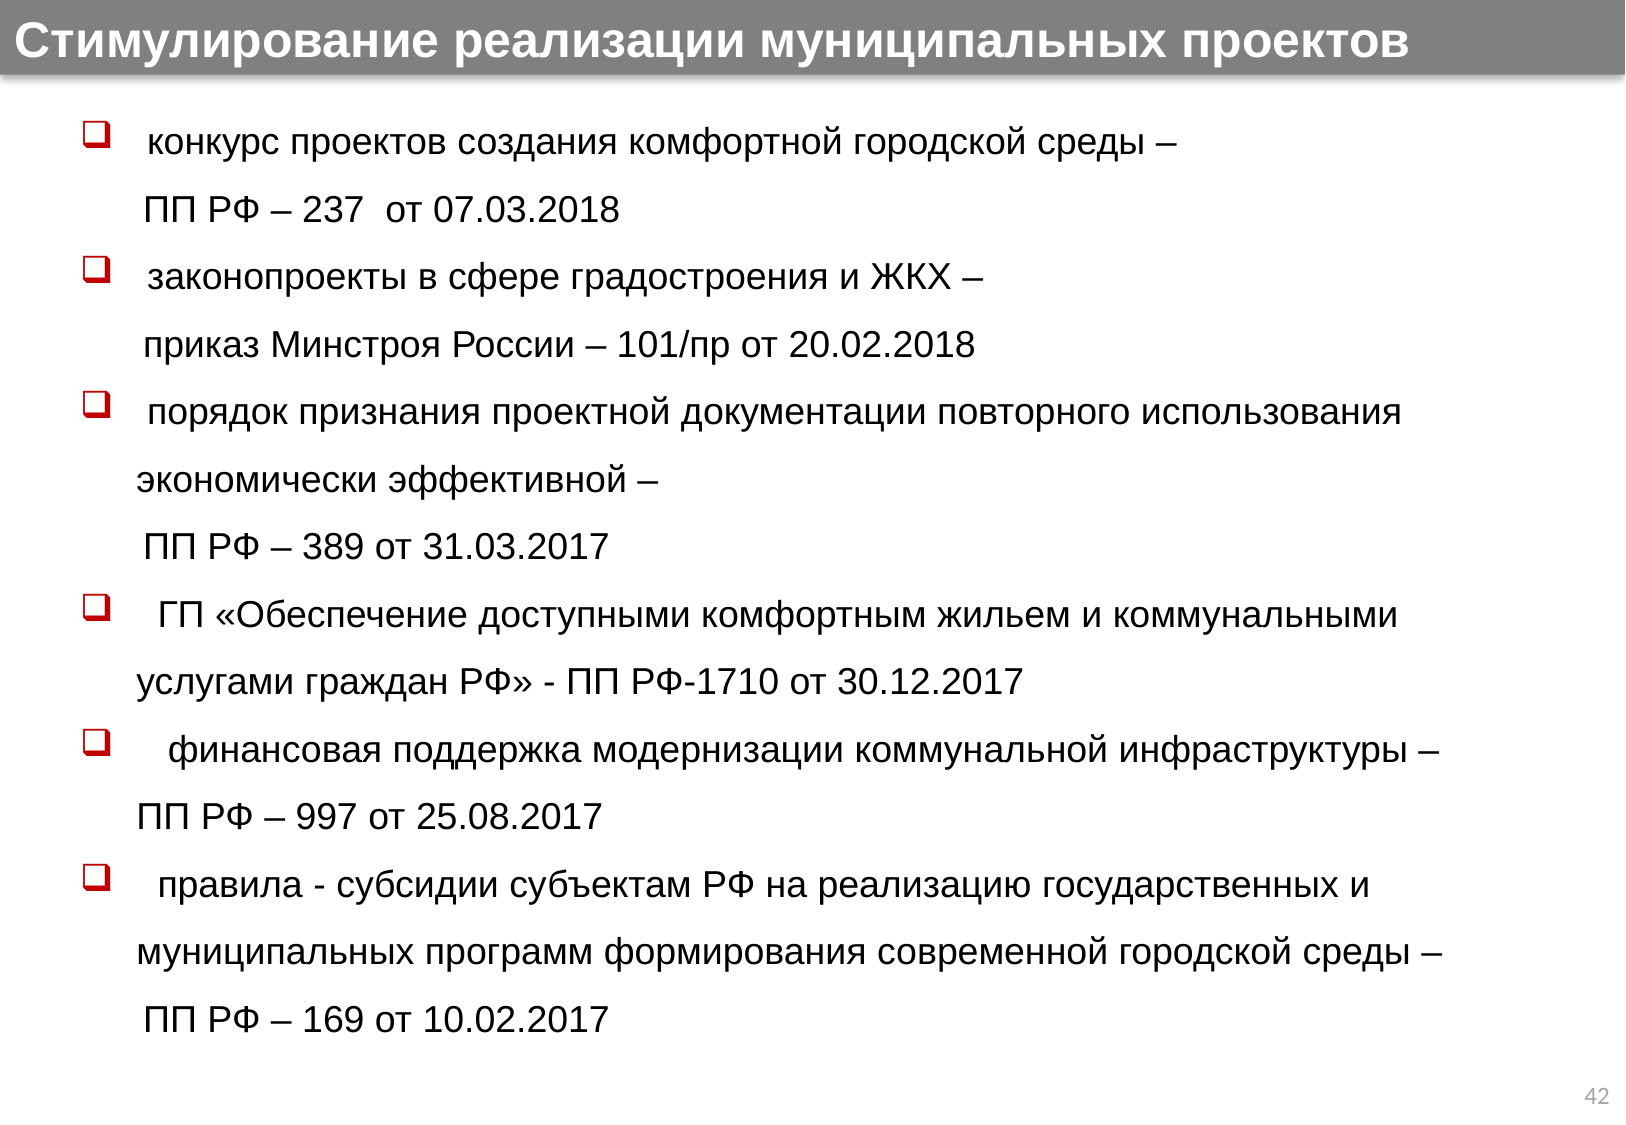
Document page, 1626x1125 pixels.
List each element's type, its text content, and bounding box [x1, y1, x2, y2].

text_box Стимулирование реализации муниципальных проектов [0, 0, 1625, 75]
slide_number 42 [1259, 1065, 1625, 1125]
text_box конкурс проектов создания комфортной городской среды – ПП РФ – 237 от 07.03.2018 законопроекты в сфере градостроения и ЖКХ – приказ Минстроя России – 101/пр от 20.02.2018 порядок признания проектной документации повторного использования экономически эффективной – ПП РФ – 389 от 31.03.2017 ГП «Обеспечение доступными комфортным жильем и коммунальными услугами граждан РФ» - ПП РФ-1710 от 30.12.2017 финансовая поддержка модернизации коммунальной инфраструктуры – ПП РФ – 997 от 25.08.2017 правила - субсидии субъектам РФ на реализацию государственных и муниципальных программ формирования современной городской среды – ПП РФ – 169 от 10.02.2017 [65, 87, 1493, 1048]
